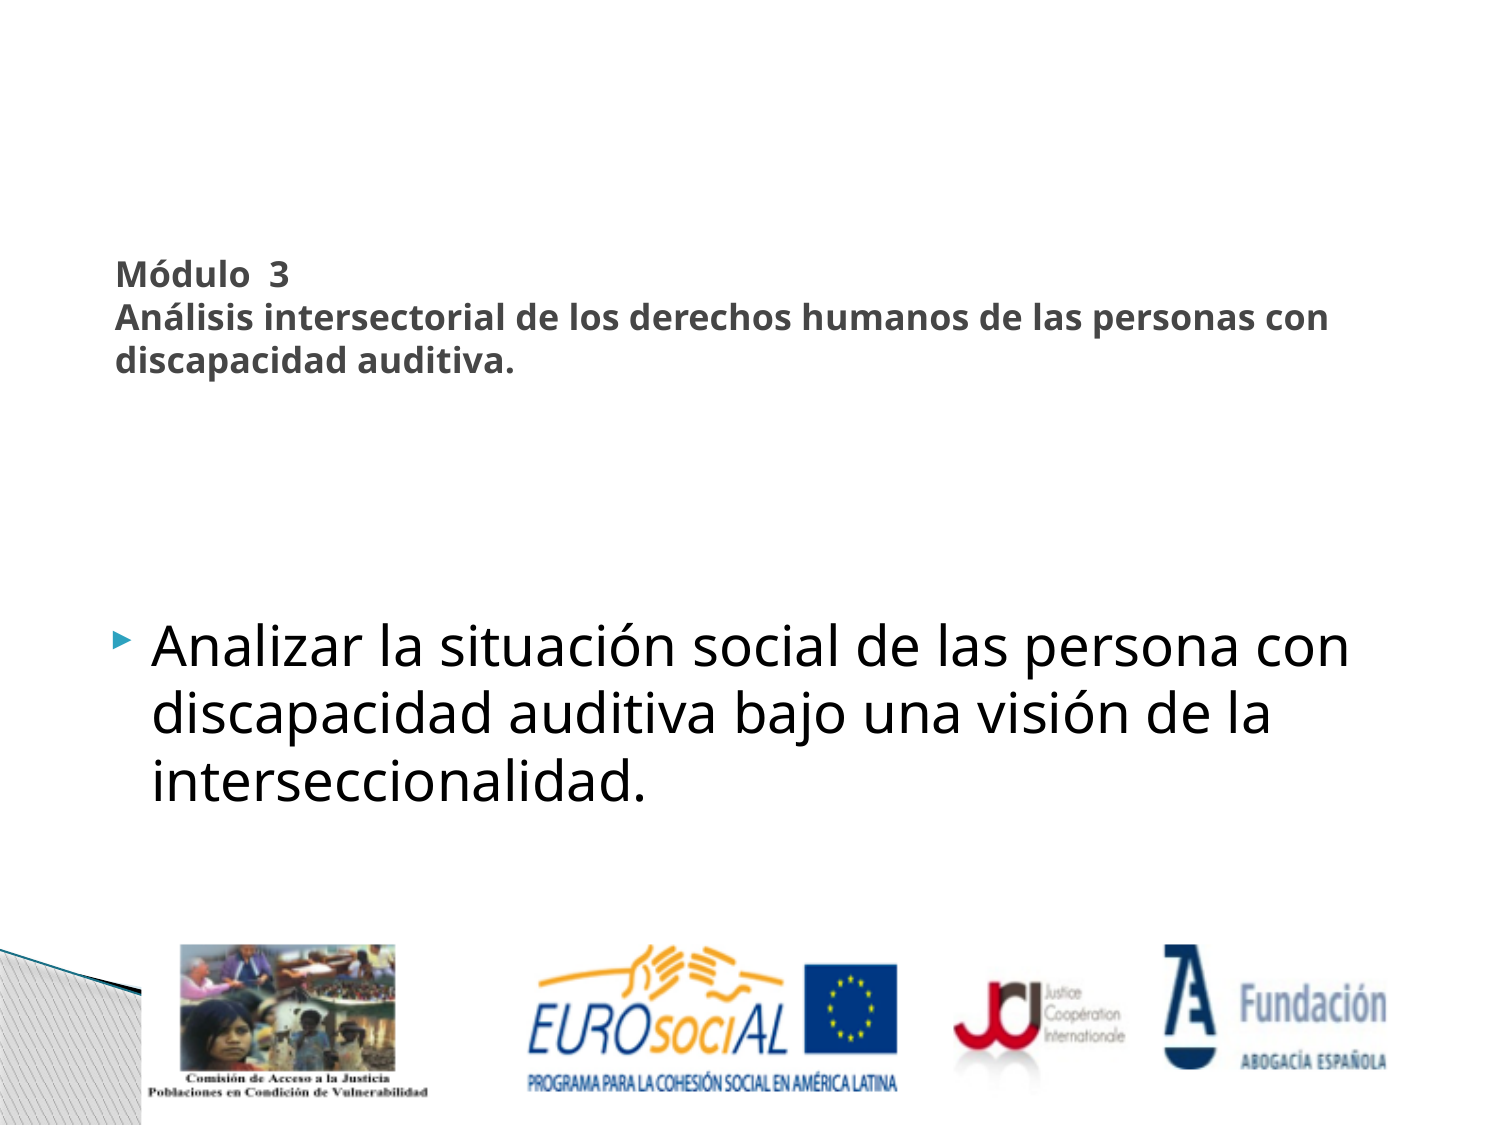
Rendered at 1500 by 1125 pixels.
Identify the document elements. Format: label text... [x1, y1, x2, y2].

list Analizar la situación social de las persona con discapacidad auditiva bajo una visión de la interseccionalidad. [76, 527, 1427, 915]
title Módulo 3 Análisis intersectorial de los derechos humanos de las personas con discapacidad auditiva. [100, 243, 1451, 431]
picture [140, 943, 1388, 1125]
